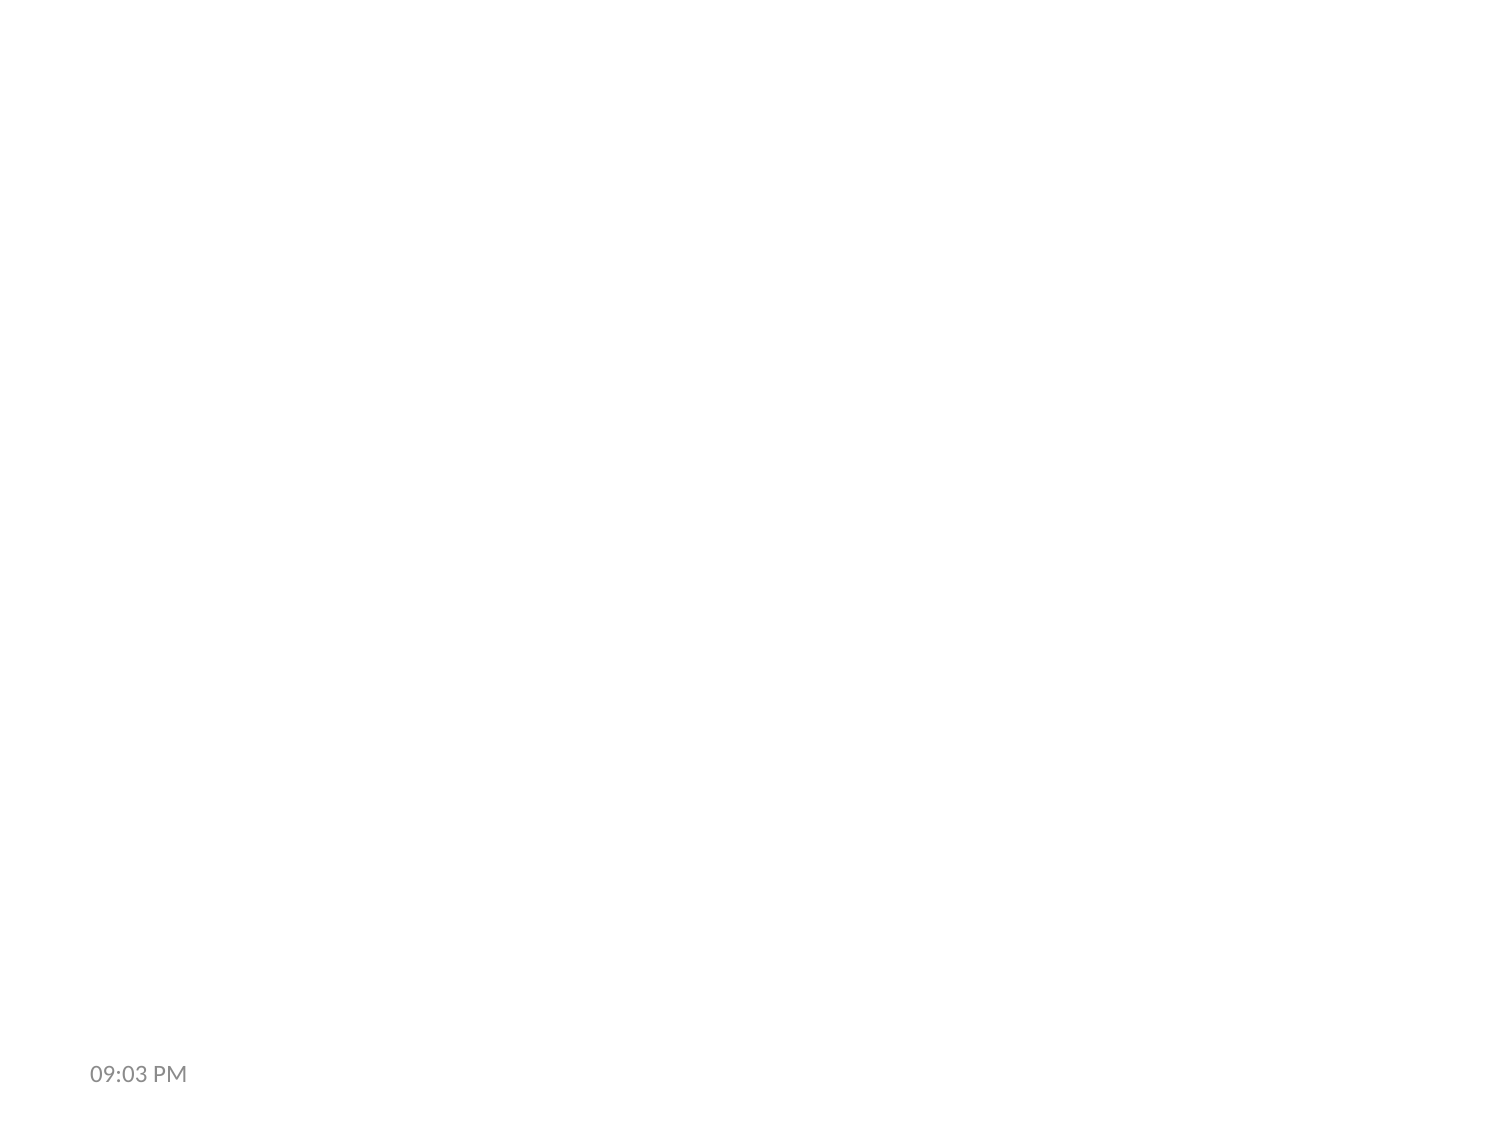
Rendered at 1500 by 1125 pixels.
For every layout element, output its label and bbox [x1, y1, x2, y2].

slide_number [75, 1042, 425, 1103]
